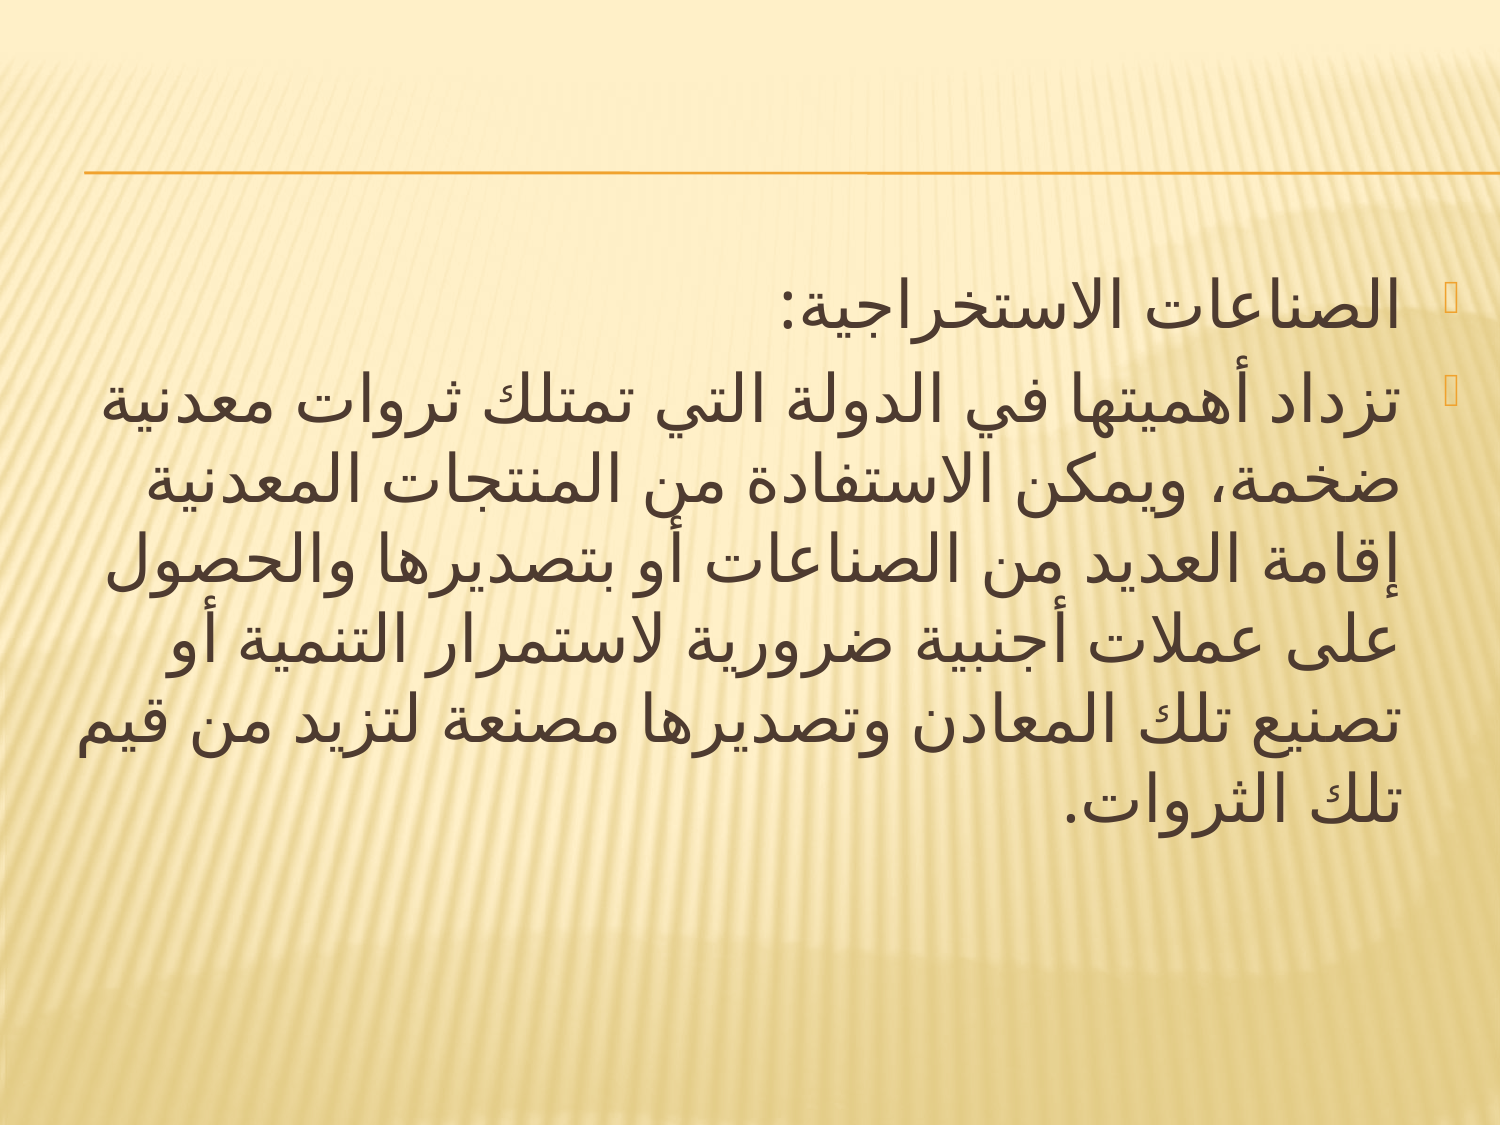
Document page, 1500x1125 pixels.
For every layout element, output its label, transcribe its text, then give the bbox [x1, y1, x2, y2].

list الصناعات الاستخراجية: تزداد أهميتها في الدولة التي تمتلك ثروات معدنية ضخمة، ويمكن الاستفادة من المنتجات المعدنية إقامة العديد من الصناعات أو بتصديرها والحصول على عملات أجنبية ضرورية لاستمرار التنمية أو تصنيع تلك المعادن وتصديرها مصنعة لتزيد من قيم تلك الثروات. [50, 254, 1475, 998]
